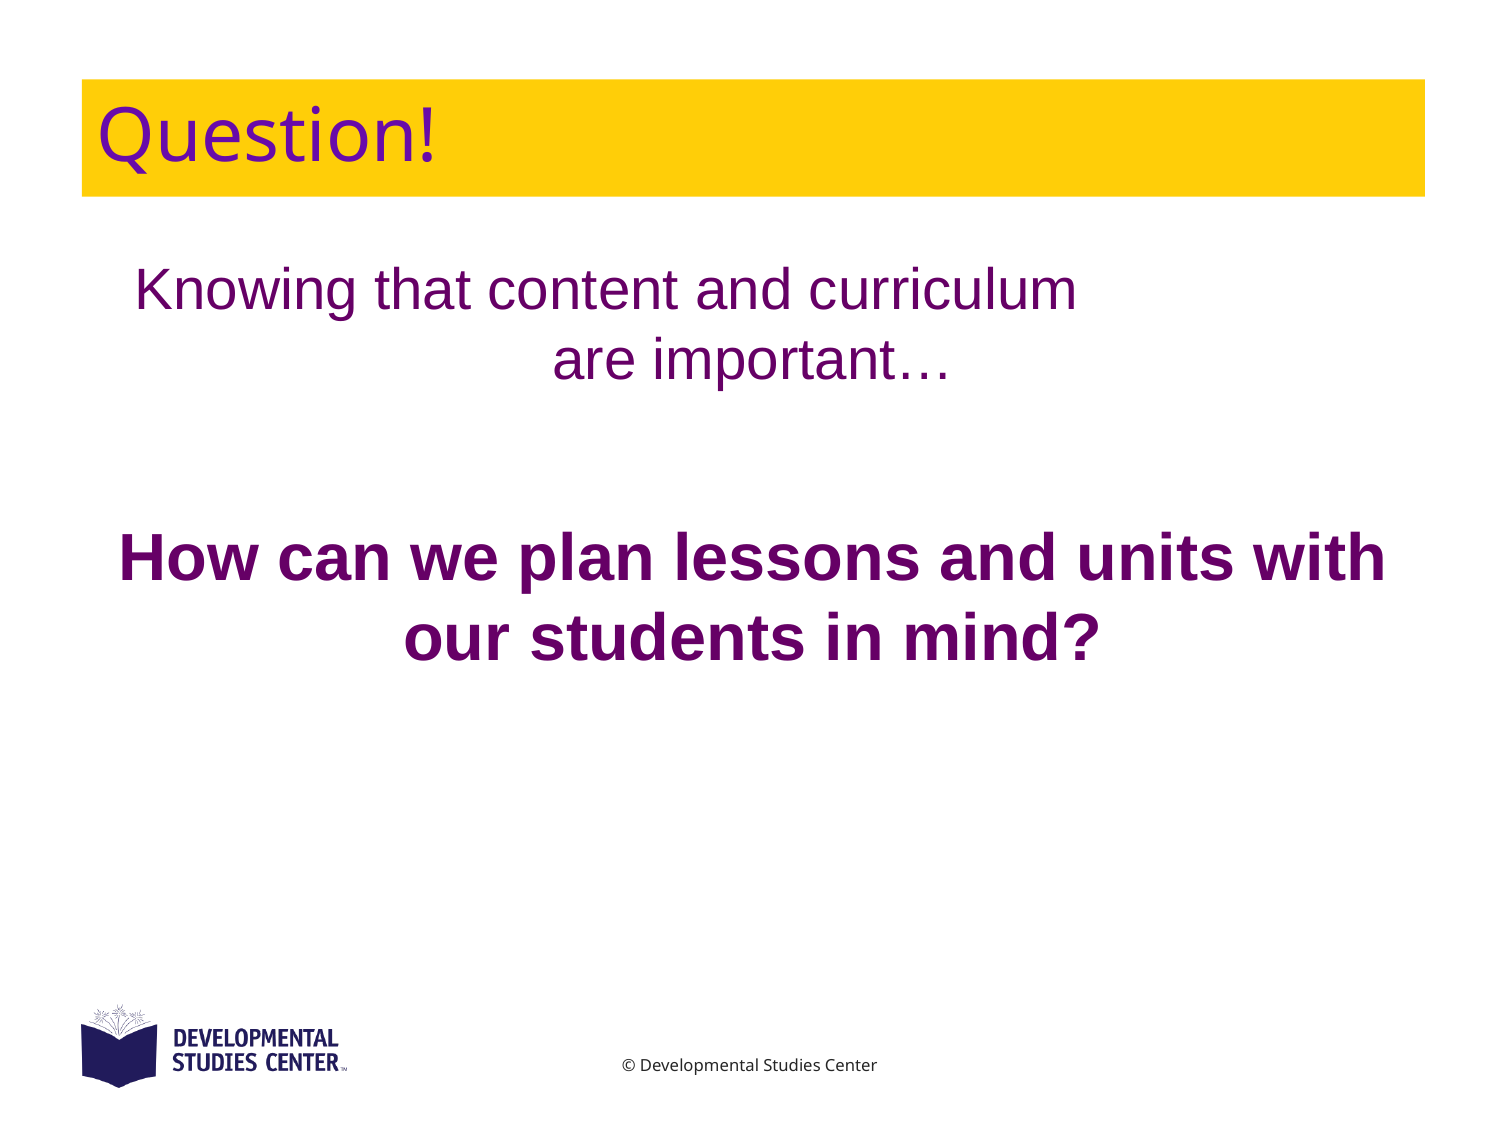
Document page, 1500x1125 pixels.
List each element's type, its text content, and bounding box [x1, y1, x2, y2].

picture [81, 1005, 347, 1088]
title Question! [81, 79, 1425, 197]
list Knowing that content and curriculum are important… How can we plan lessons and units with our students in mind? [81, 243, 1425, 1005]
